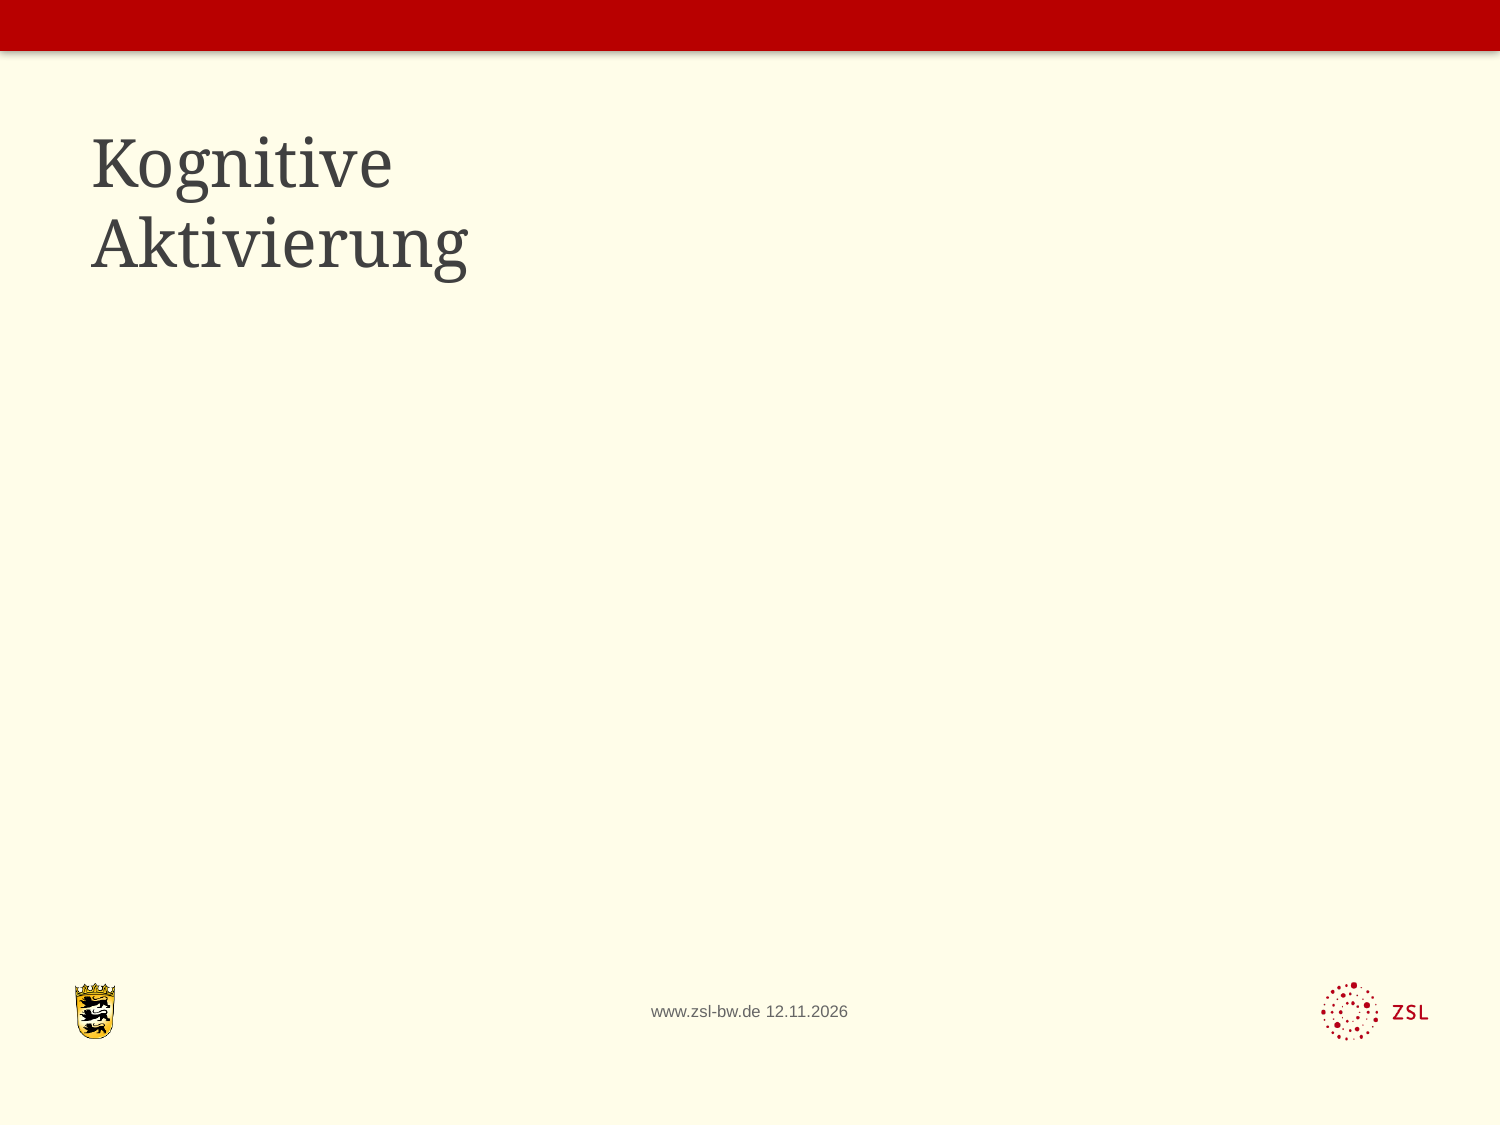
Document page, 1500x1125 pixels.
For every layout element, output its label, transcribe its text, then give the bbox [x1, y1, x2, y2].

title Kognitive Aktivierung [76, 113, 634, 289]
picture [73, 981, 117, 1041]
picture [1320, 981, 1429, 1041]
